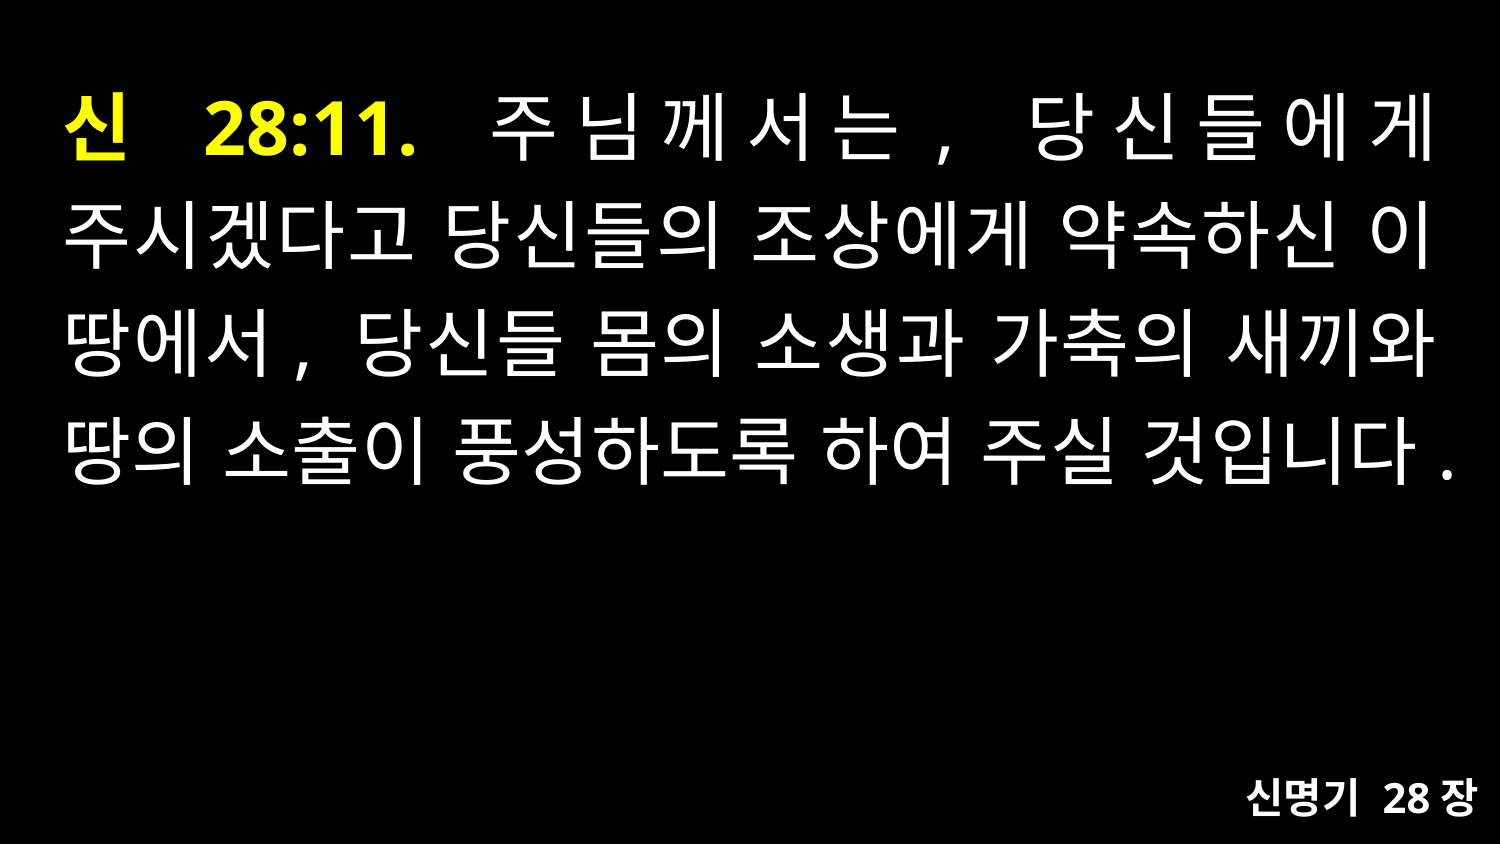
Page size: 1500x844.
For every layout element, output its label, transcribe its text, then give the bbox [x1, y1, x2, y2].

title 신 28:11. 주님께서는, 당신들에게 주시겠다고 당신들의 조상에게 약속하신 이 땅에서, 당신들 몸의 소생과 가축의 새끼와 땅의 소출이 풍성하도록 하여 주실 것입니다. [0, 0, 1500, 844]
subtitle 신명기 28장 [916, 770, 1500, 844]
